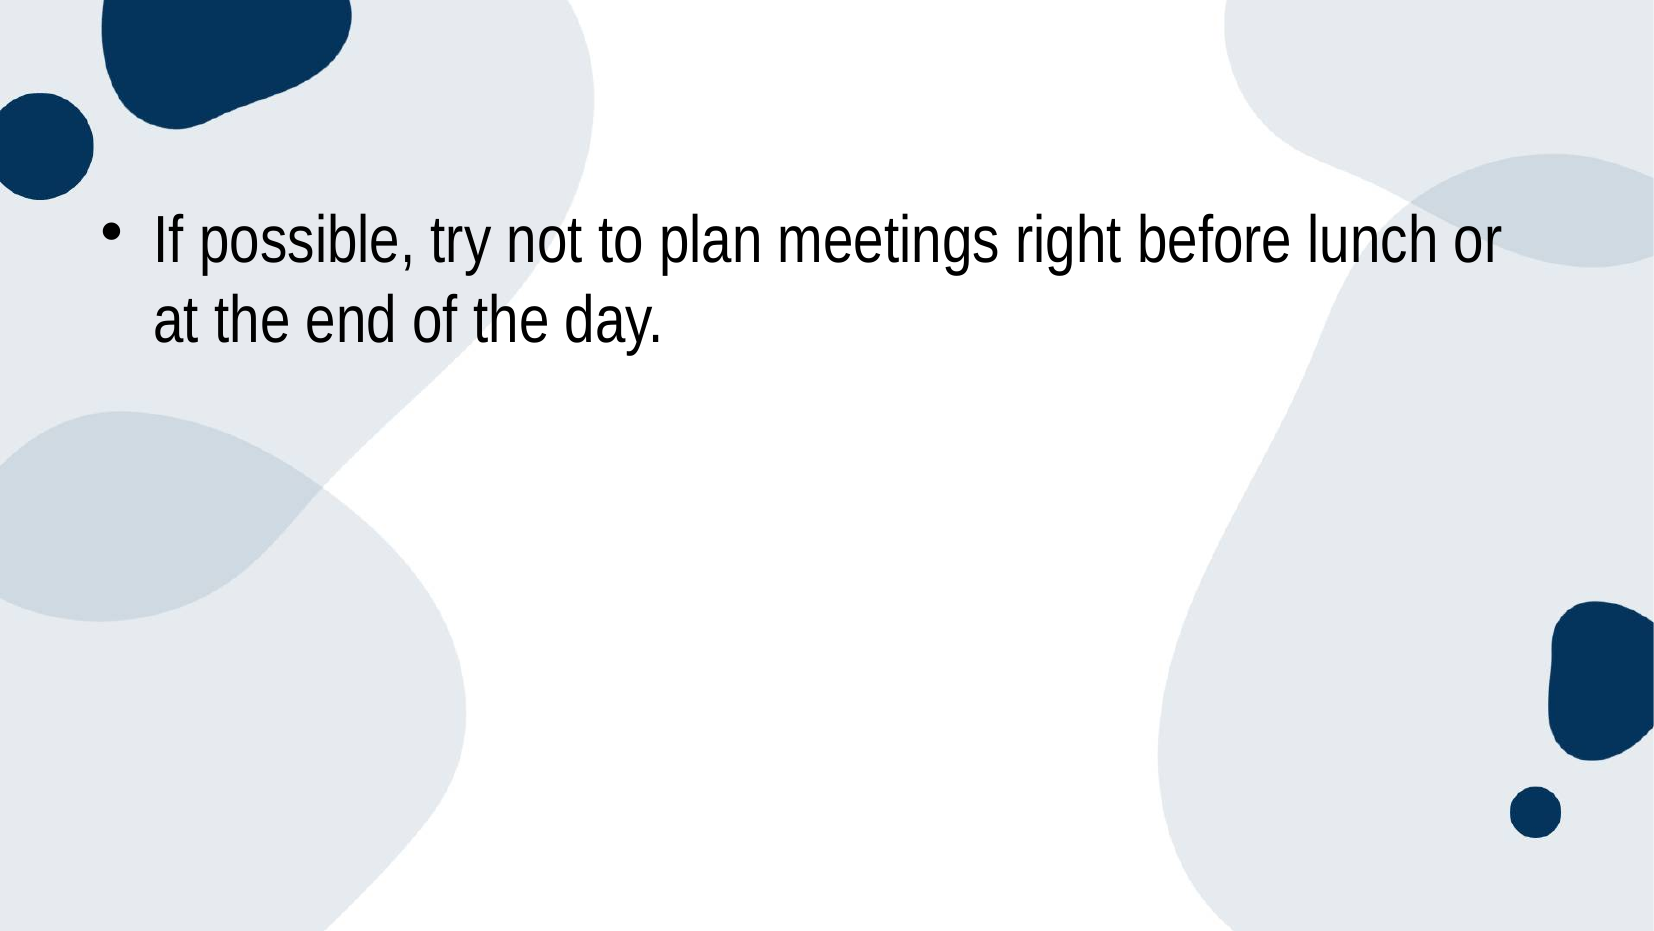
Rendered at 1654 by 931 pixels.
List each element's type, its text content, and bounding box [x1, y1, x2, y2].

list If possible, try not to plan meetings right before lunch or at the end of the day. [82, 195, 1560, 735]
picture [0, 0, 1654, 931]
